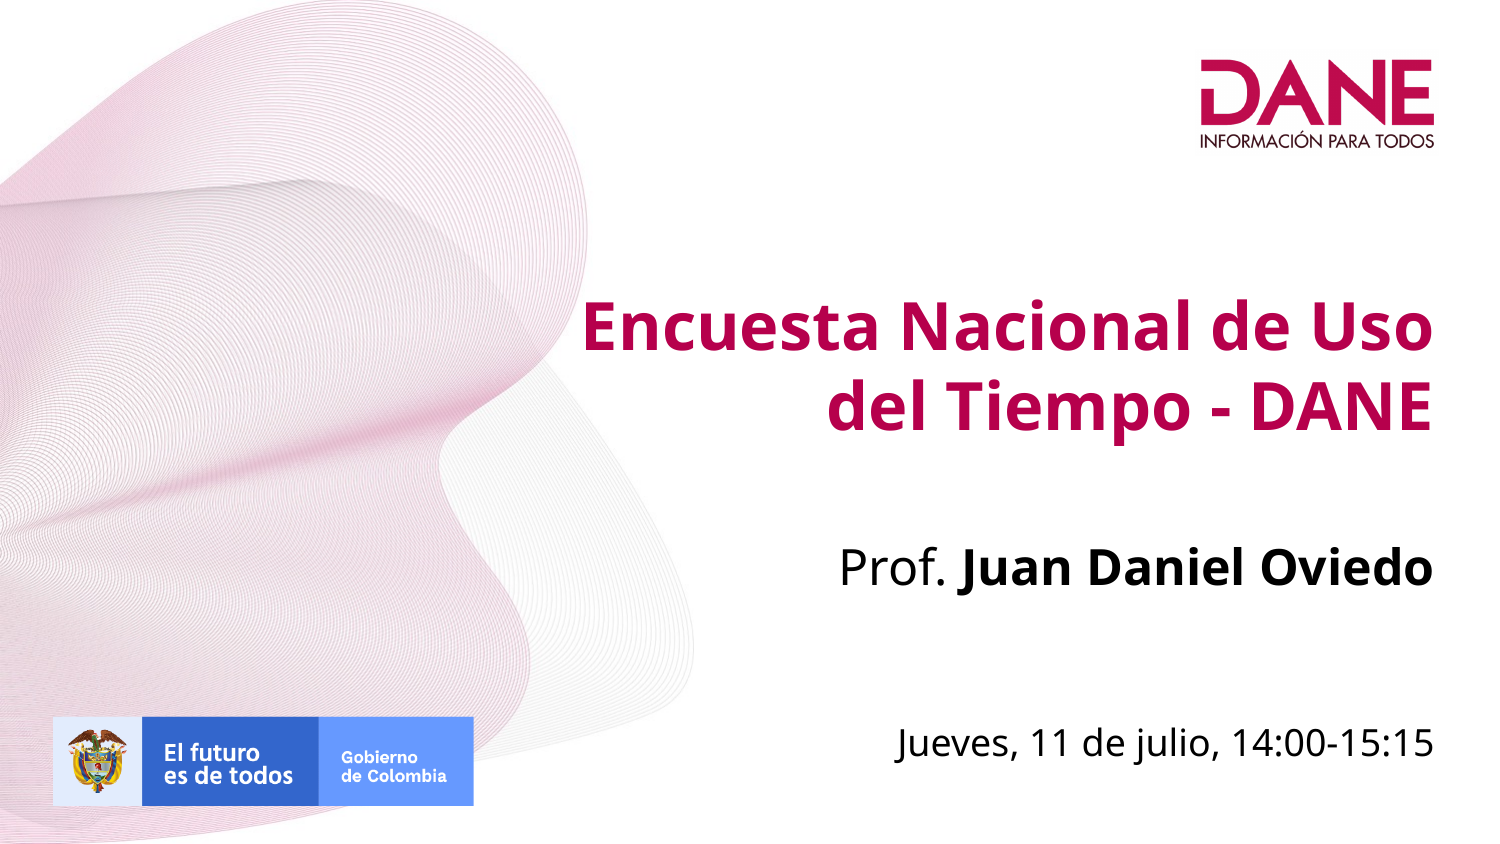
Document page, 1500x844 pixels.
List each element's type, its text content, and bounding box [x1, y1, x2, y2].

picture [0, 0, 694, 844]
text_box Encuesta Nacional de Uso del Tiempo - DANE Prof. Juan Daniel Oviedo Jueves, 11 de julio, 14:00-15:15 [522, 281, 1435, 844]
picture [1195, 49, 1439, 156]
